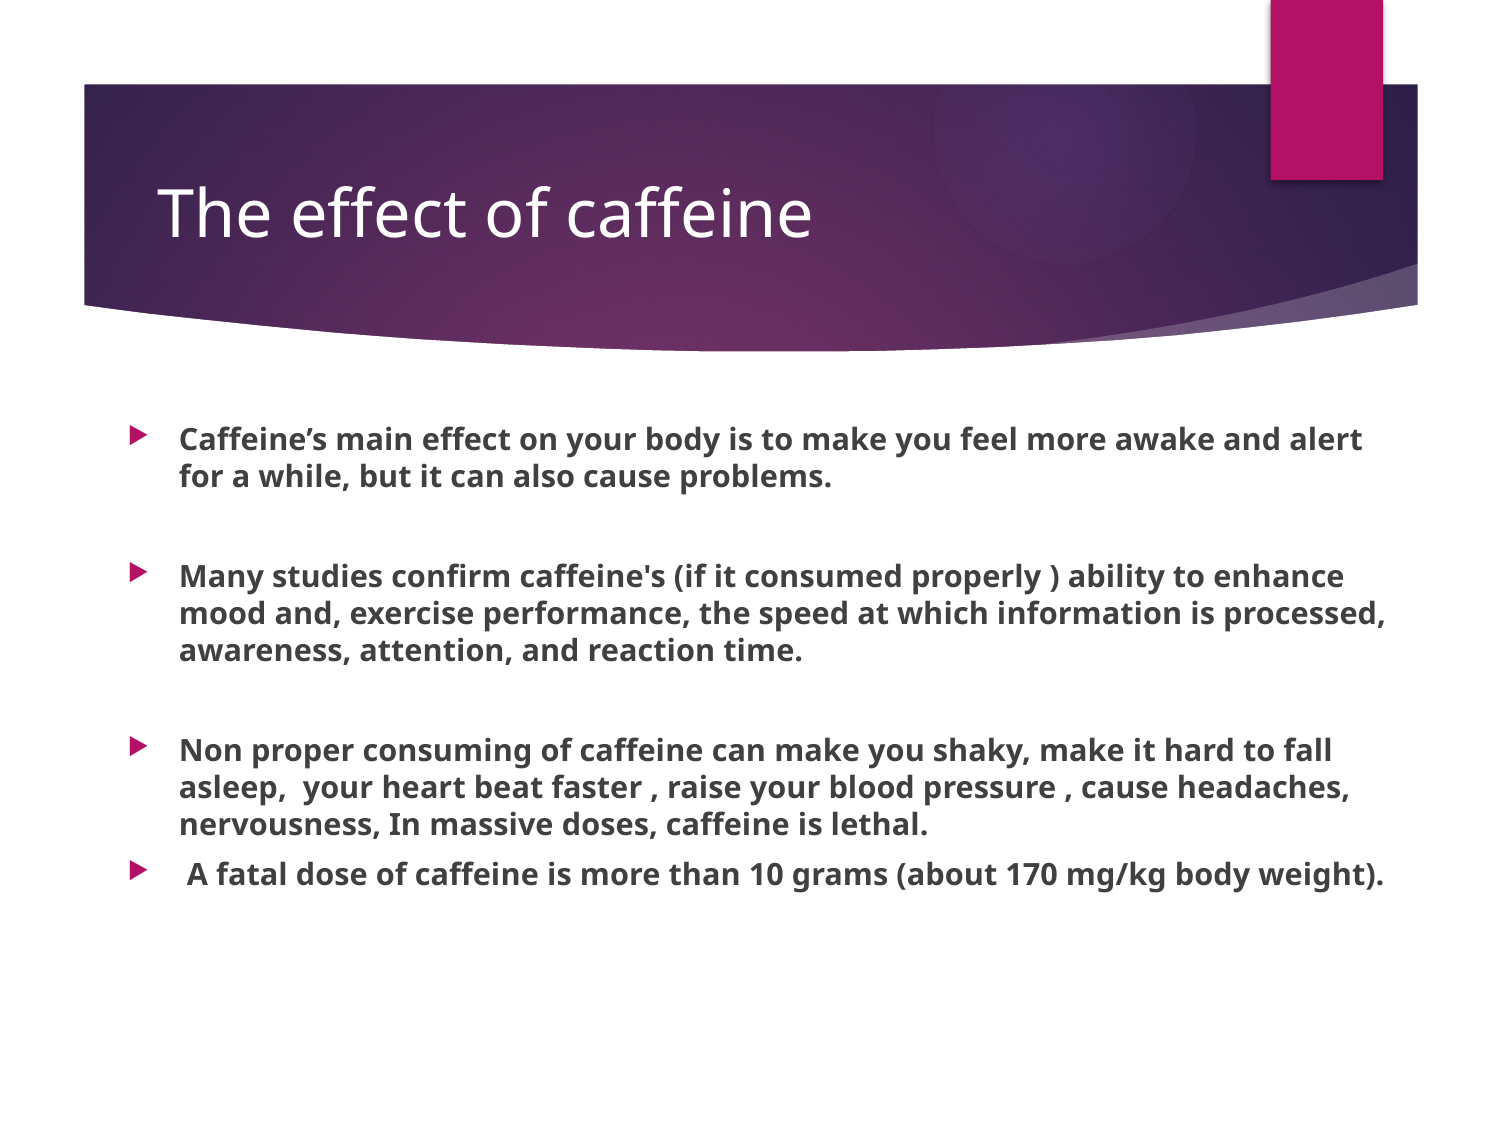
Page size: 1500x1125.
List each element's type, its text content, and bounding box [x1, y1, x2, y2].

list Caffeine’s main effect on your body is to make you feel more awake and alert for a while, but it can also cause problems. Many studies confirm caffeine's (if it consumed properly ) ability to enhance mood and, exercise performance, the speed at which information is processed, awareness, attention, and reaction time. Non proper consuming of caffeine can make you shaky, make it hard to fall asleep, your heart beat faster , raise your blood pressure , cause headaches, nervousness, In massive doses, caffeine is lethal. A fatal dose of caffeine is more than 10 grams (about 170 mg/kg body weight). [112, 412, 1421, 992]
title The effect of caffeine [142, 152, 1183, 269]
